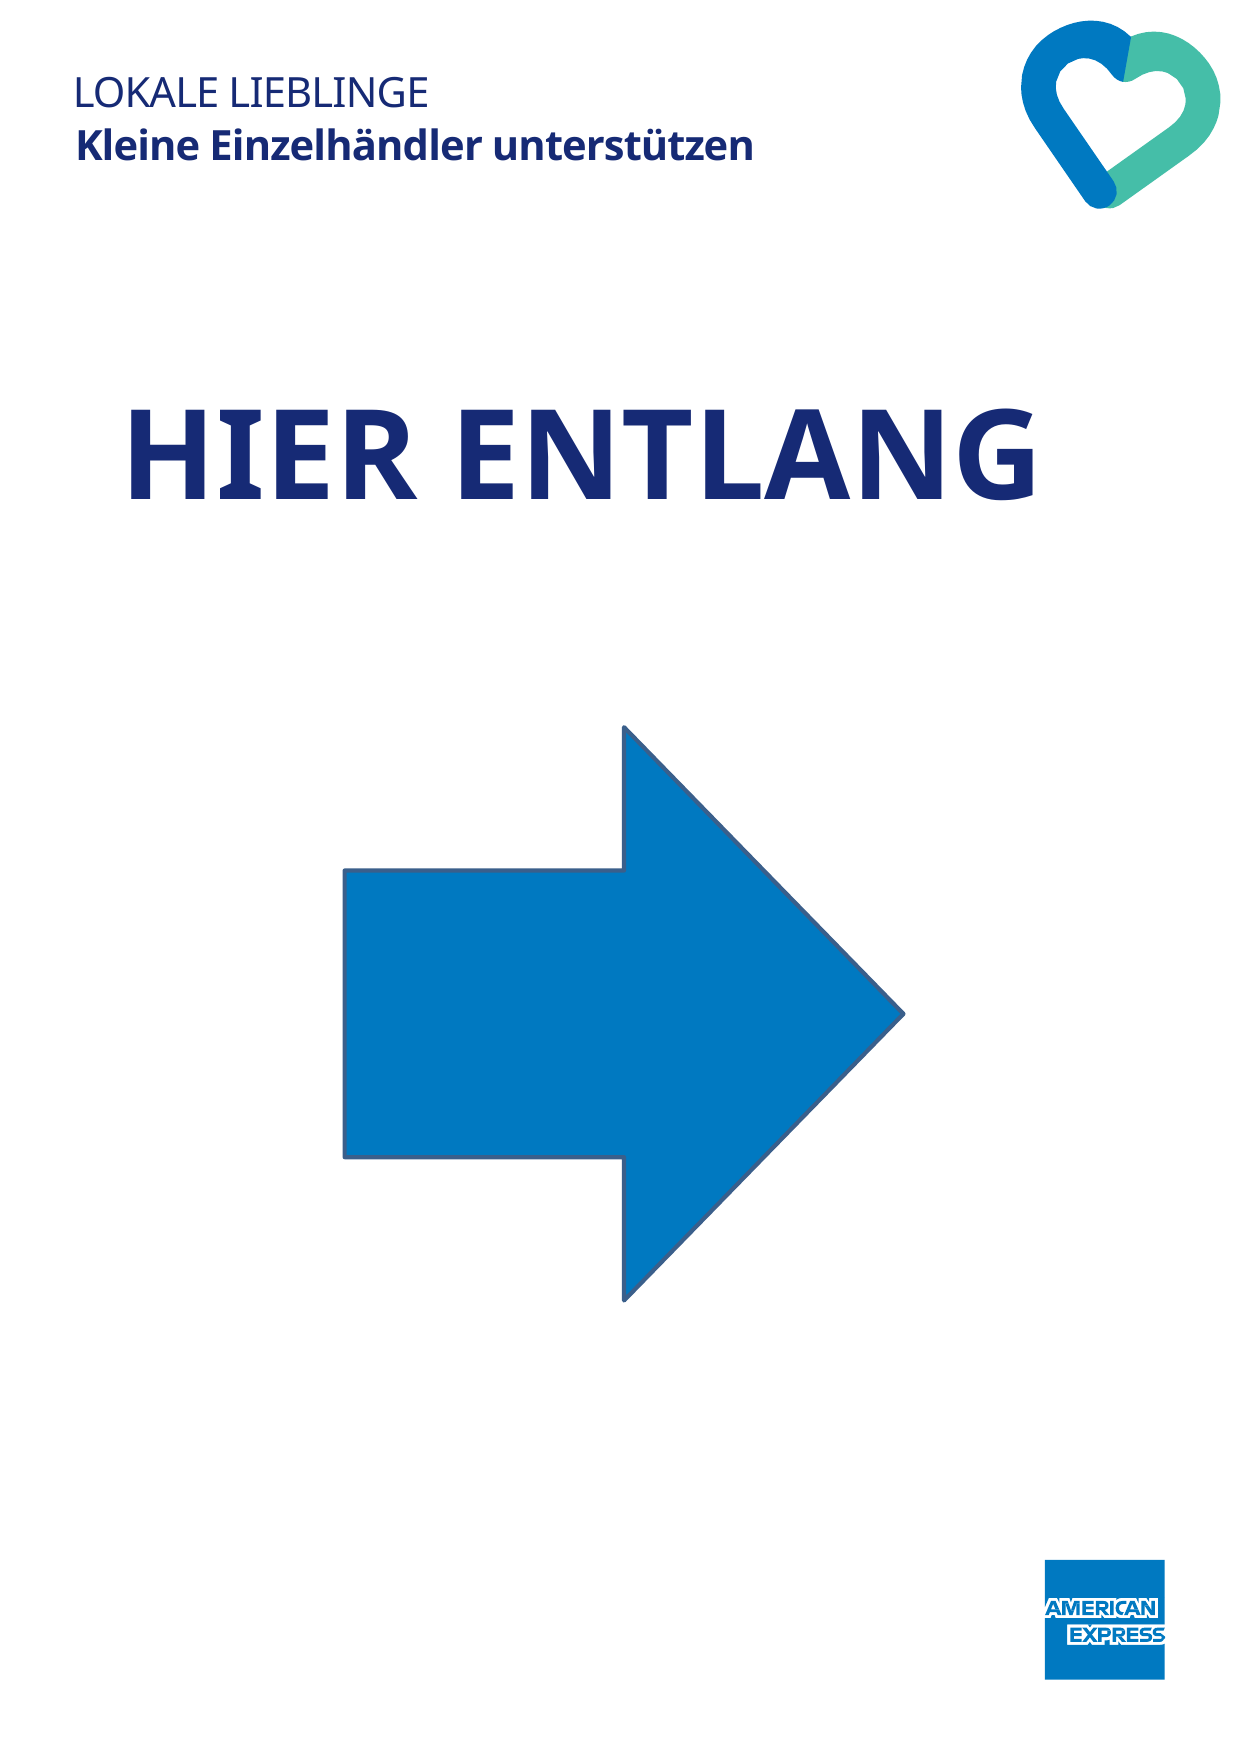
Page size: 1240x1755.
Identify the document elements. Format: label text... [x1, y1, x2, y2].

text_box [1021, 20, 1132, 209]
text_box [1044, 1559, 1165, 1680]
text_box [1115, 1600, 1155, 1616]
list HIER ENTLANG [120, 347, 1128, 1377]
text_box [1070, 1627, 1111, 1642]
text_box [1106, 31, 1221, 209]
text_box [1112, 1627, 1166, 1642]
text_box [1095, 1600, 1114, 1616]
text_box LOKALE LIEBLINGE Kleine Einzelhändler unterstützen [72, 64, 970, 169]
text_box [1045, 1600, 1080, 1616]
text_box [1082, 1600, 1094, 1616]
text_box [342, 725, 906, 1303]
